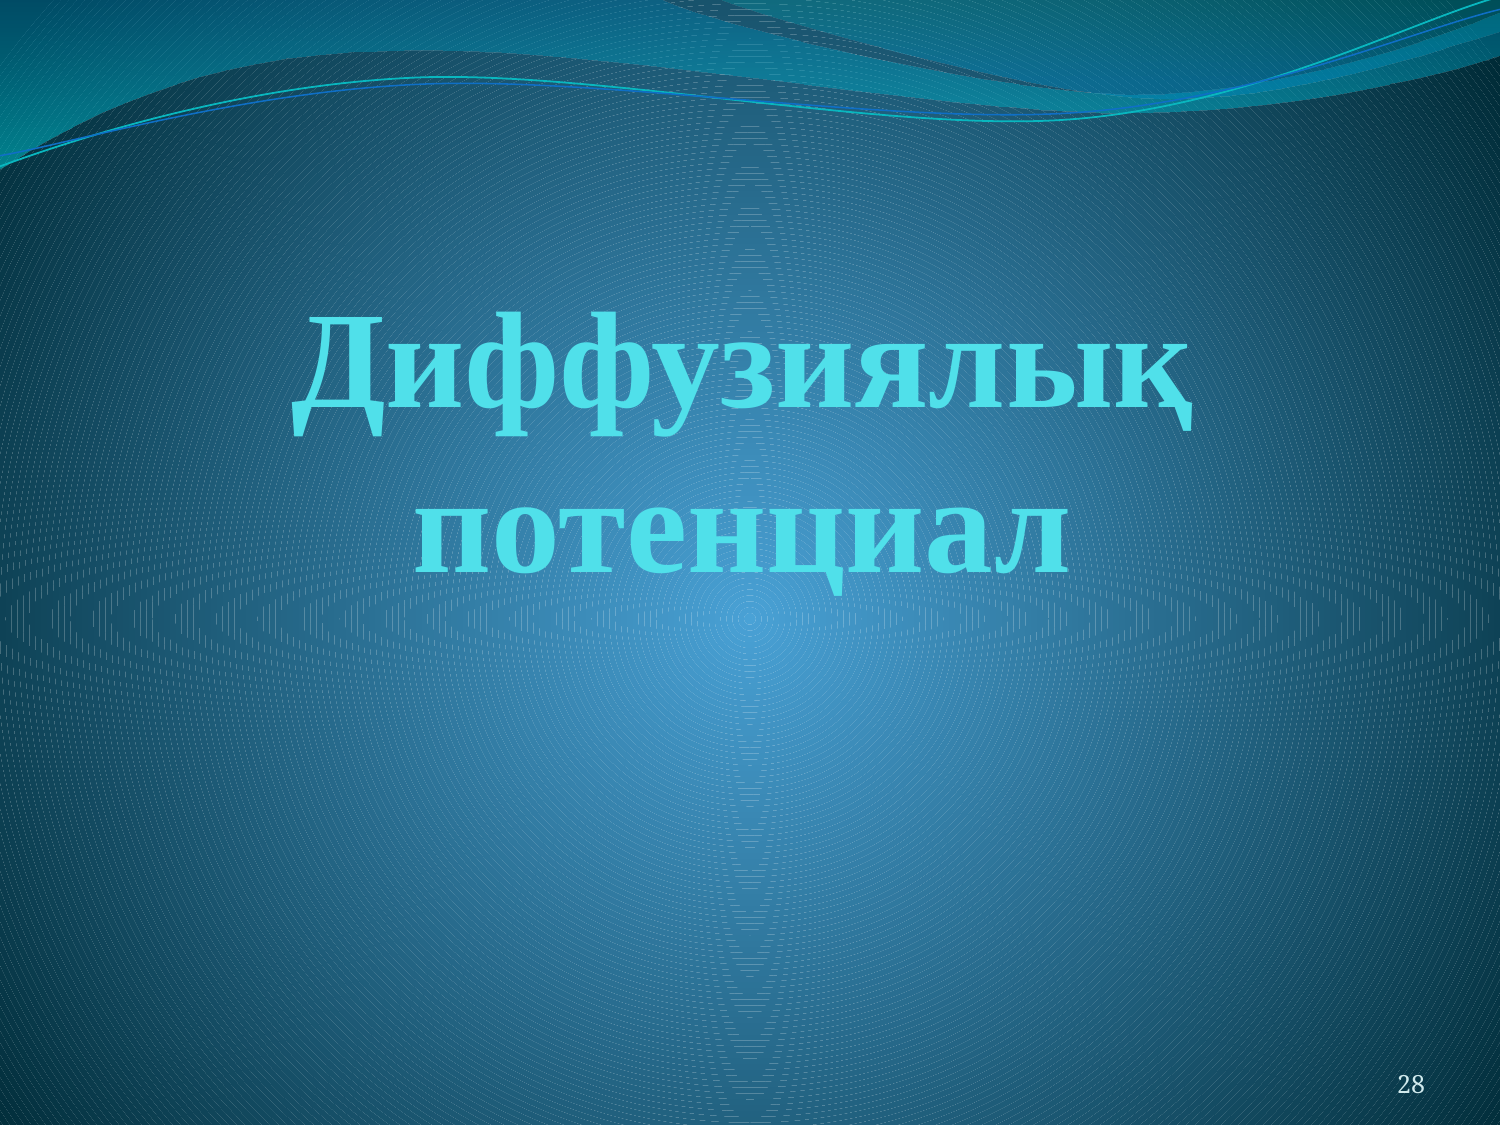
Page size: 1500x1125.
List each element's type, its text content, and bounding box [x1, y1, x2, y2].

slide_number 28 [1299, 1042, 1425, 1103]
title Диффузиялық потенциал [99, 299, 1389, 601]
